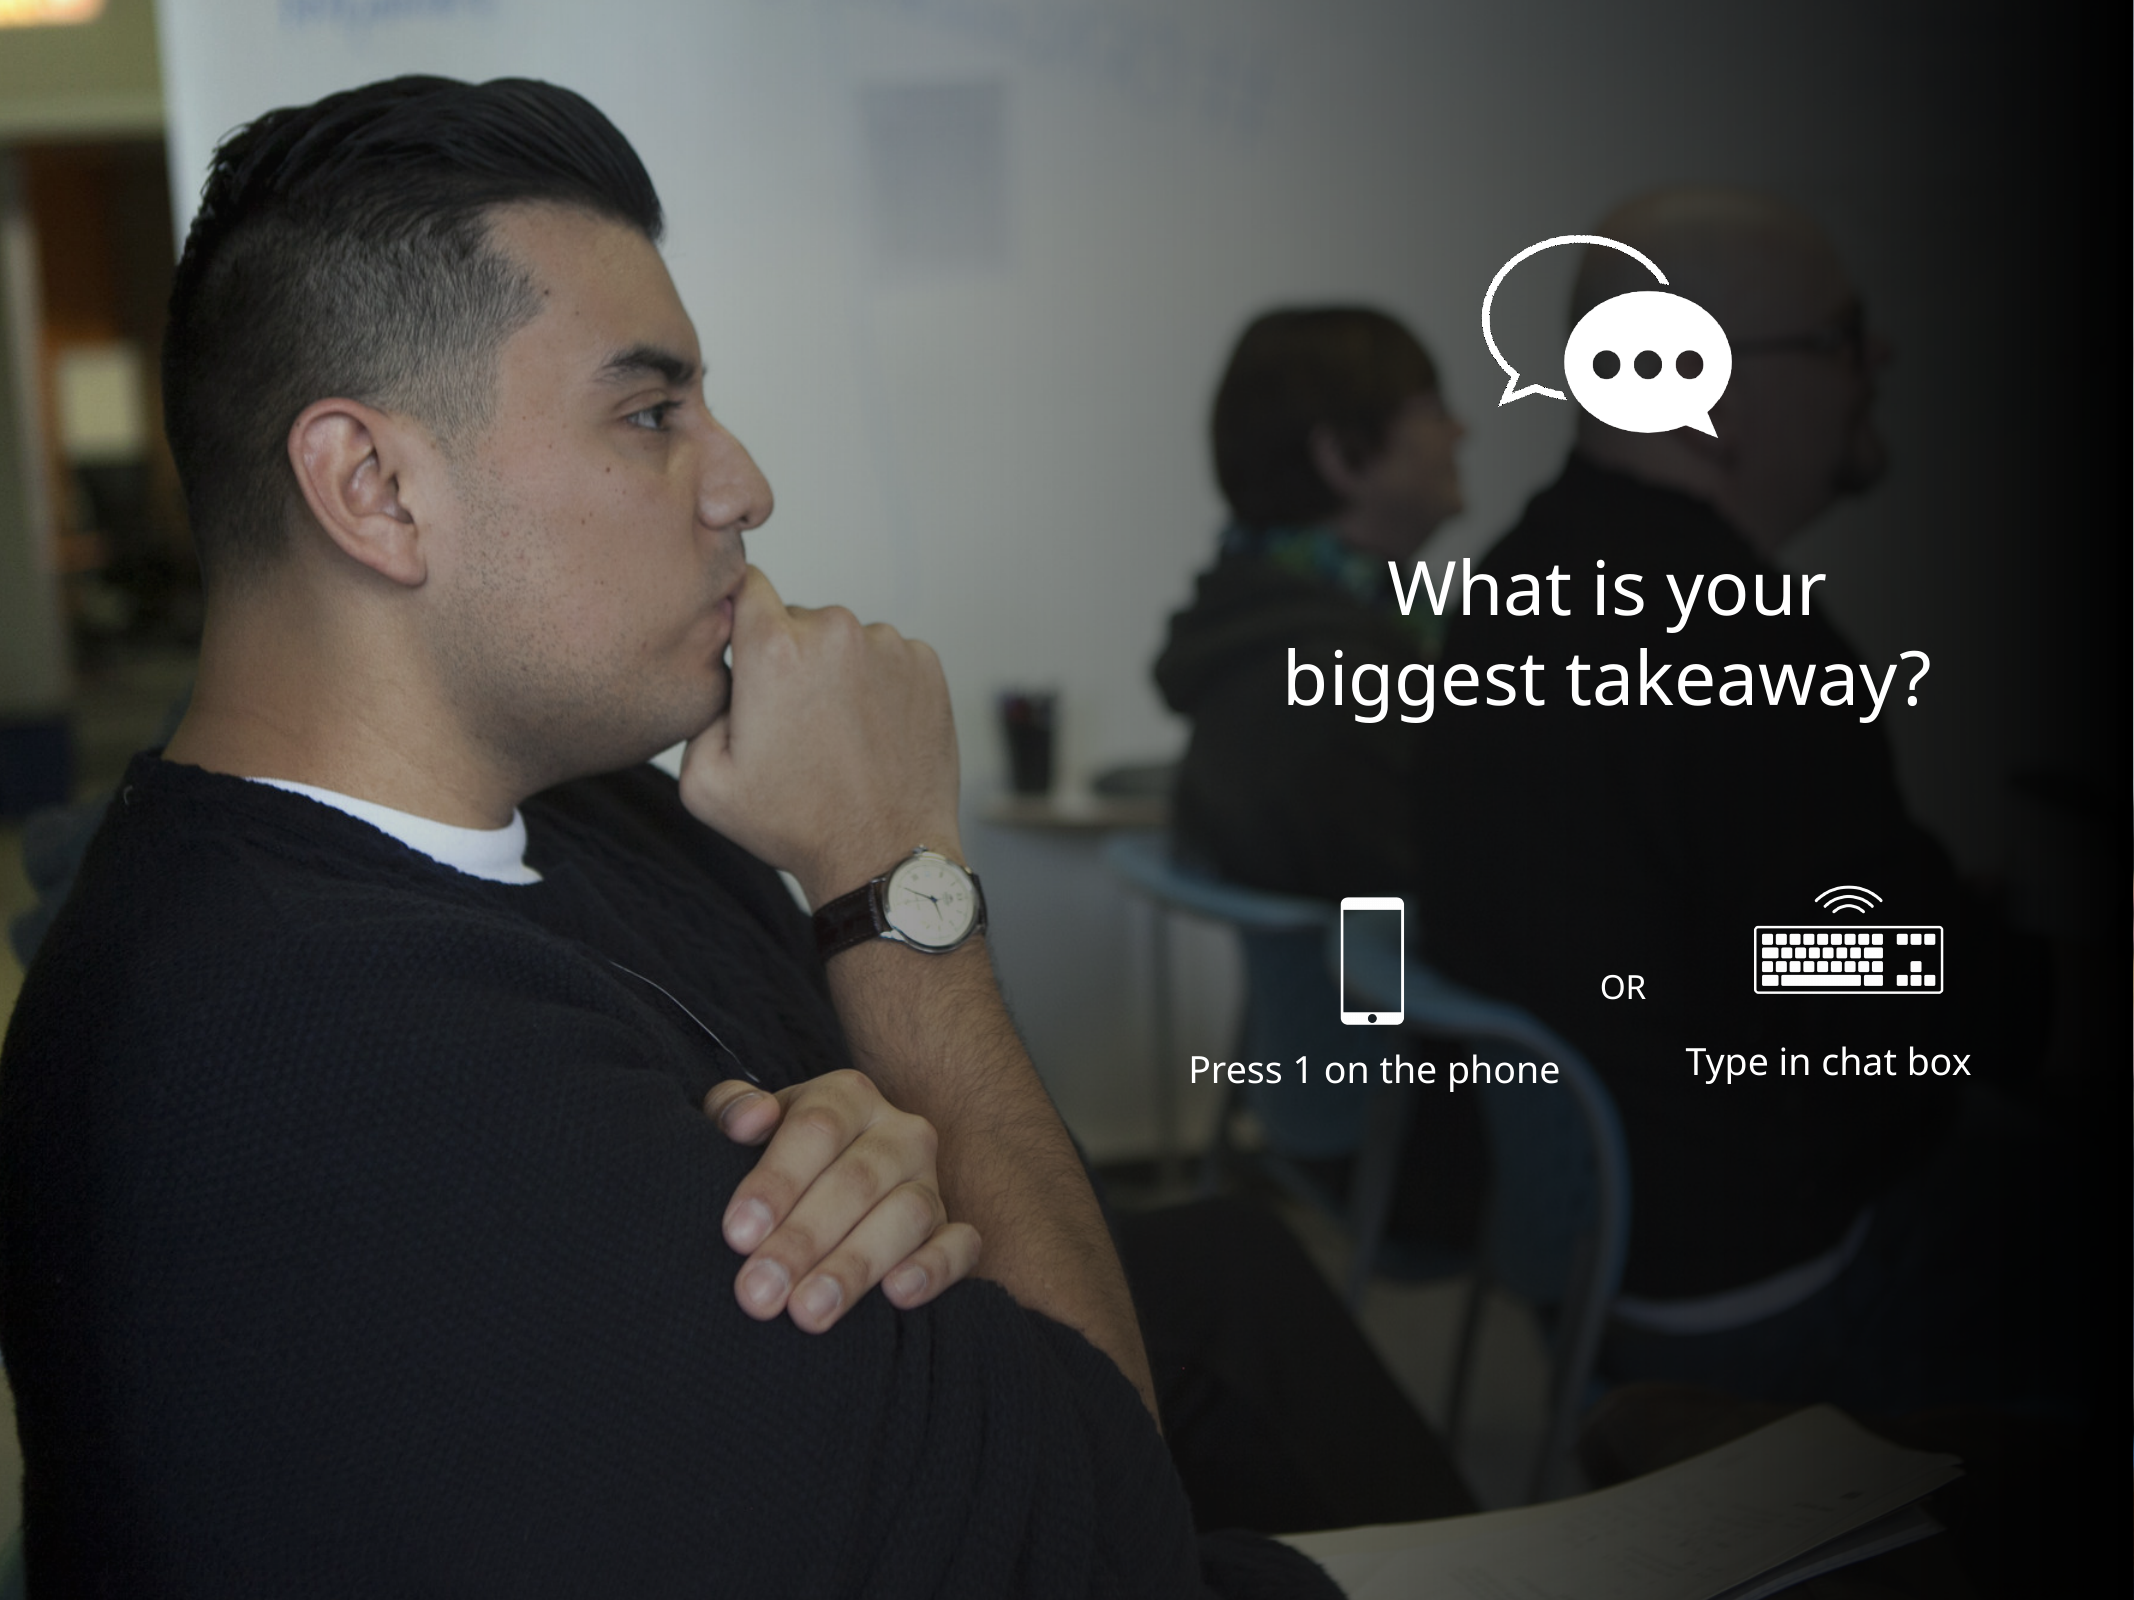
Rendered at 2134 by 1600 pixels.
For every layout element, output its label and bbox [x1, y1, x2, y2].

picture [0, 0, 2134, 1600]
text_box [1143, 827, 2078, 1100]
